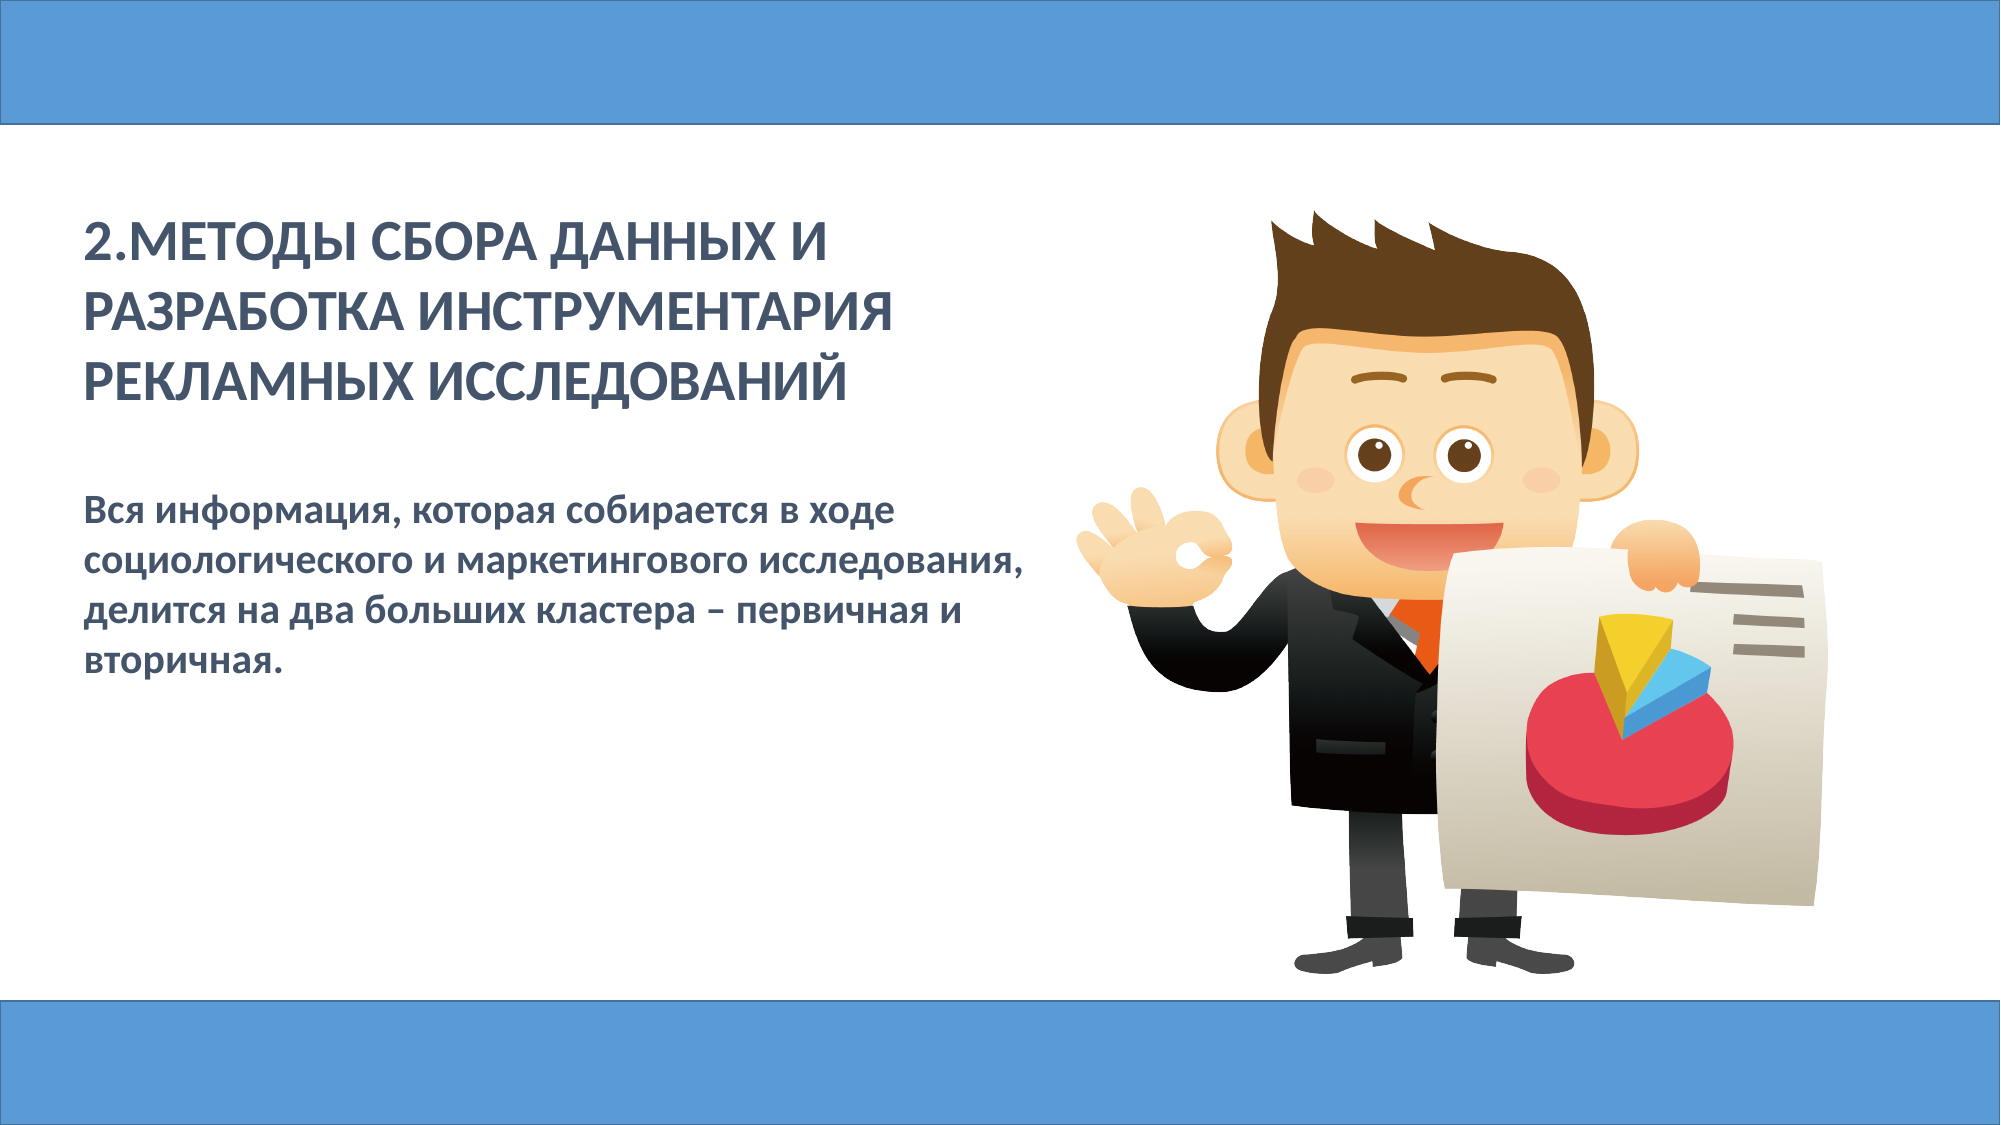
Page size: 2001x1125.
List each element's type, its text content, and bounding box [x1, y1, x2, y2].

text_box 2.МЕТОДЫ СБОРА ДАННЫХ И РАЗРАБОТКА ИНСТРУМЕНТАРИЯ РЕКЛАМНЫХ ИССЛЕДОВАНИЙ Вся информация, которая собирается в ходе социологического и маркетингового исследования, делится на два больших кластера – первичная и вторичная. [68, 194, 1169, 690]
text_box [0, 0, 2000, 125]
text_box [0, 1000, 2000, 1125]
picture [1076, 210, 1828, 974]
